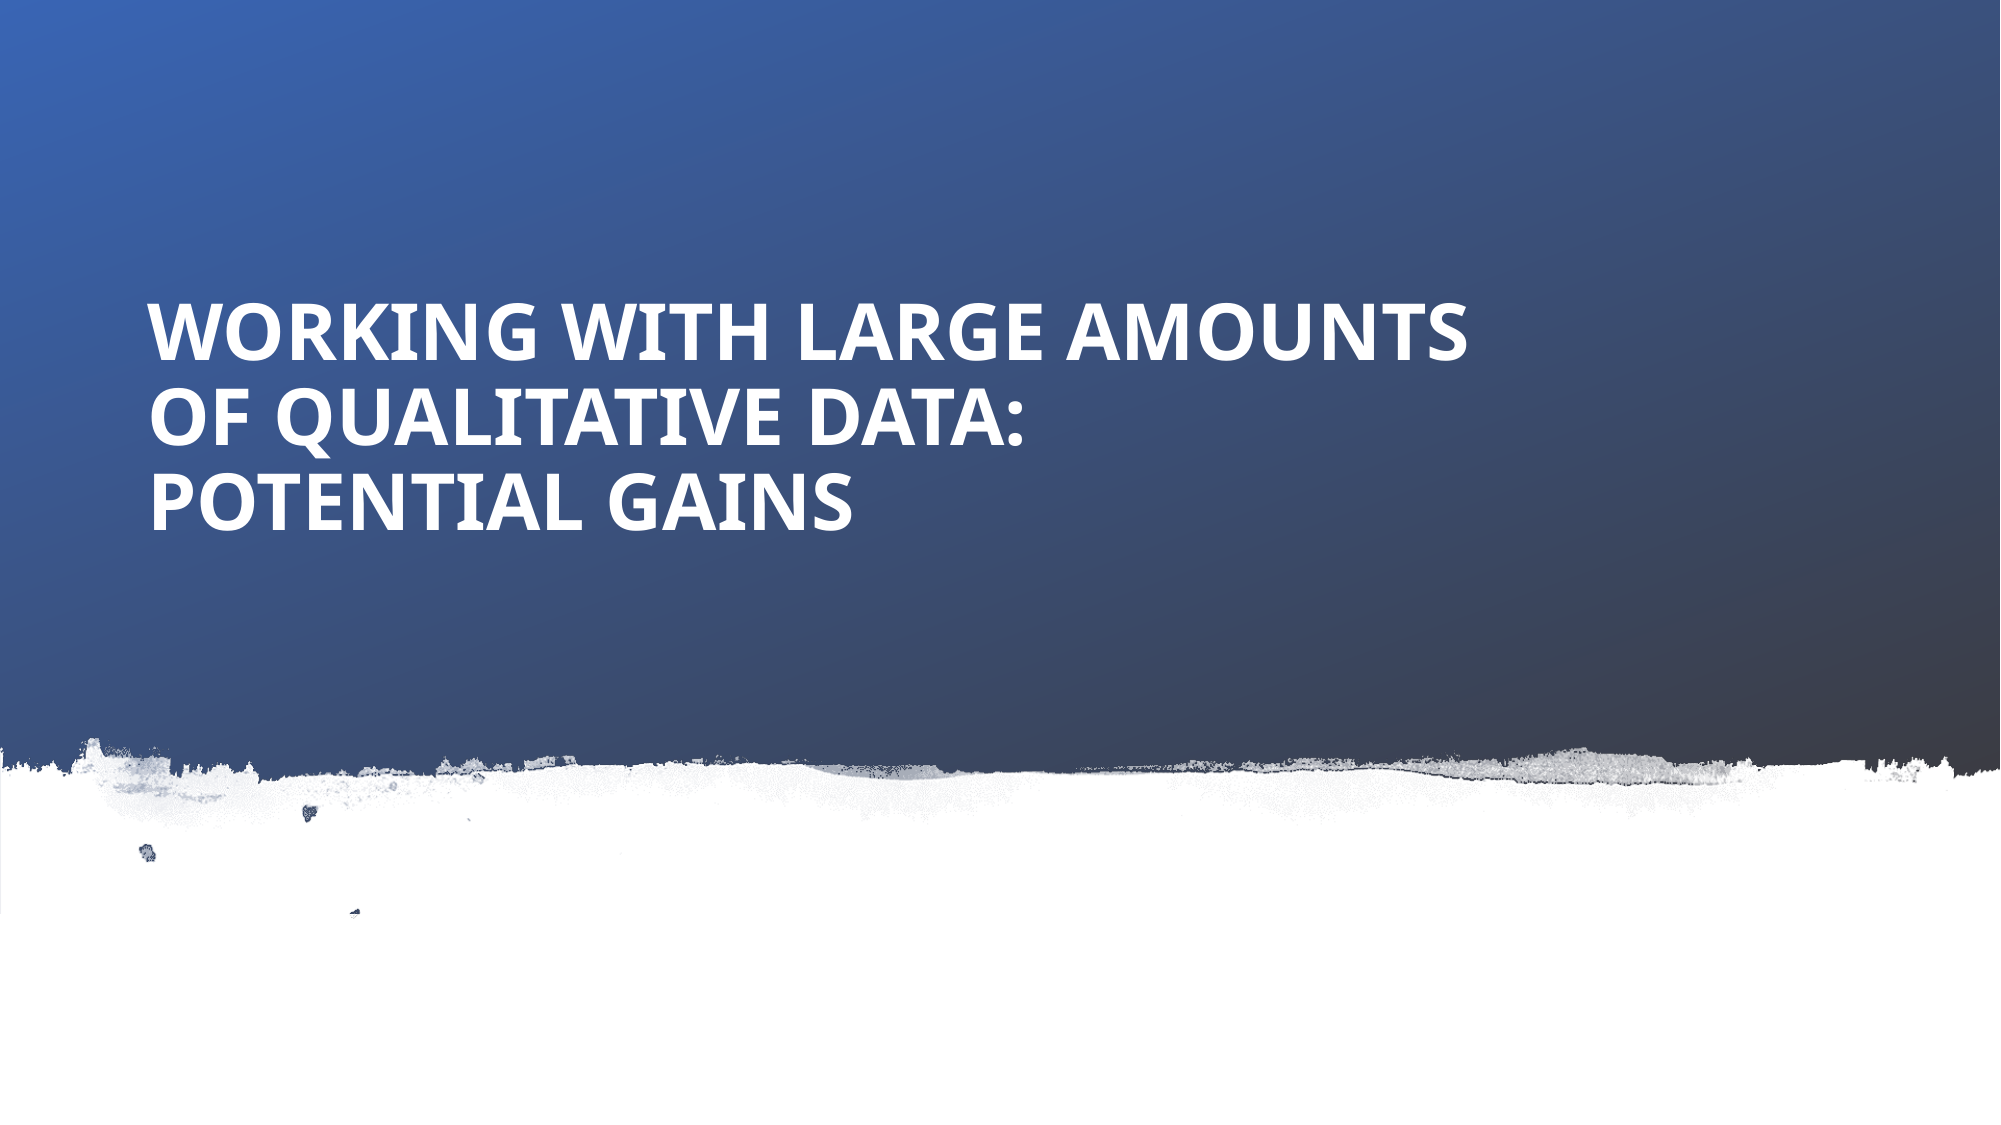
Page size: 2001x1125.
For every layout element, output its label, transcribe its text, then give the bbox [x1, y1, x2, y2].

text_box [0, 0, 2000, 624]
title WORKING WITH LARGE AMOUNTS OF QUALITATIVE DATA: POTENTIAL GAINS [131, 136, 1776, 624]
picture [0, 624, 2000, 1125]
